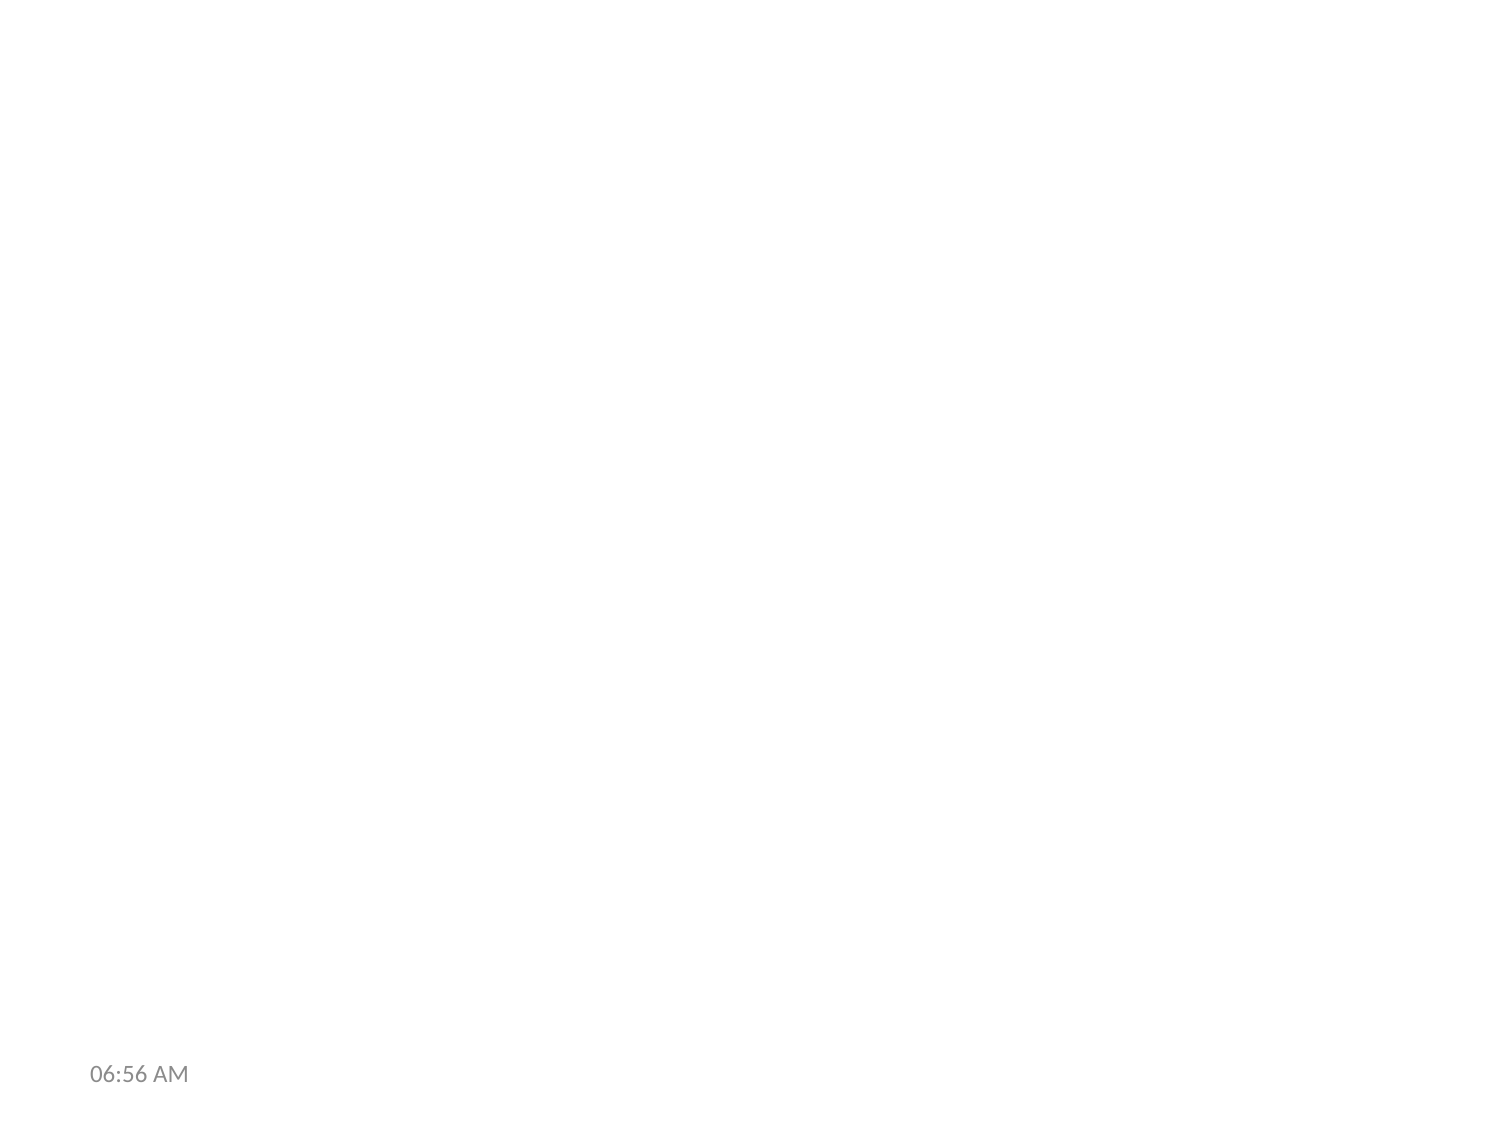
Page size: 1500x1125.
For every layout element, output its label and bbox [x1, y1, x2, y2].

slide_number [75, 1042, 425, 1103]
